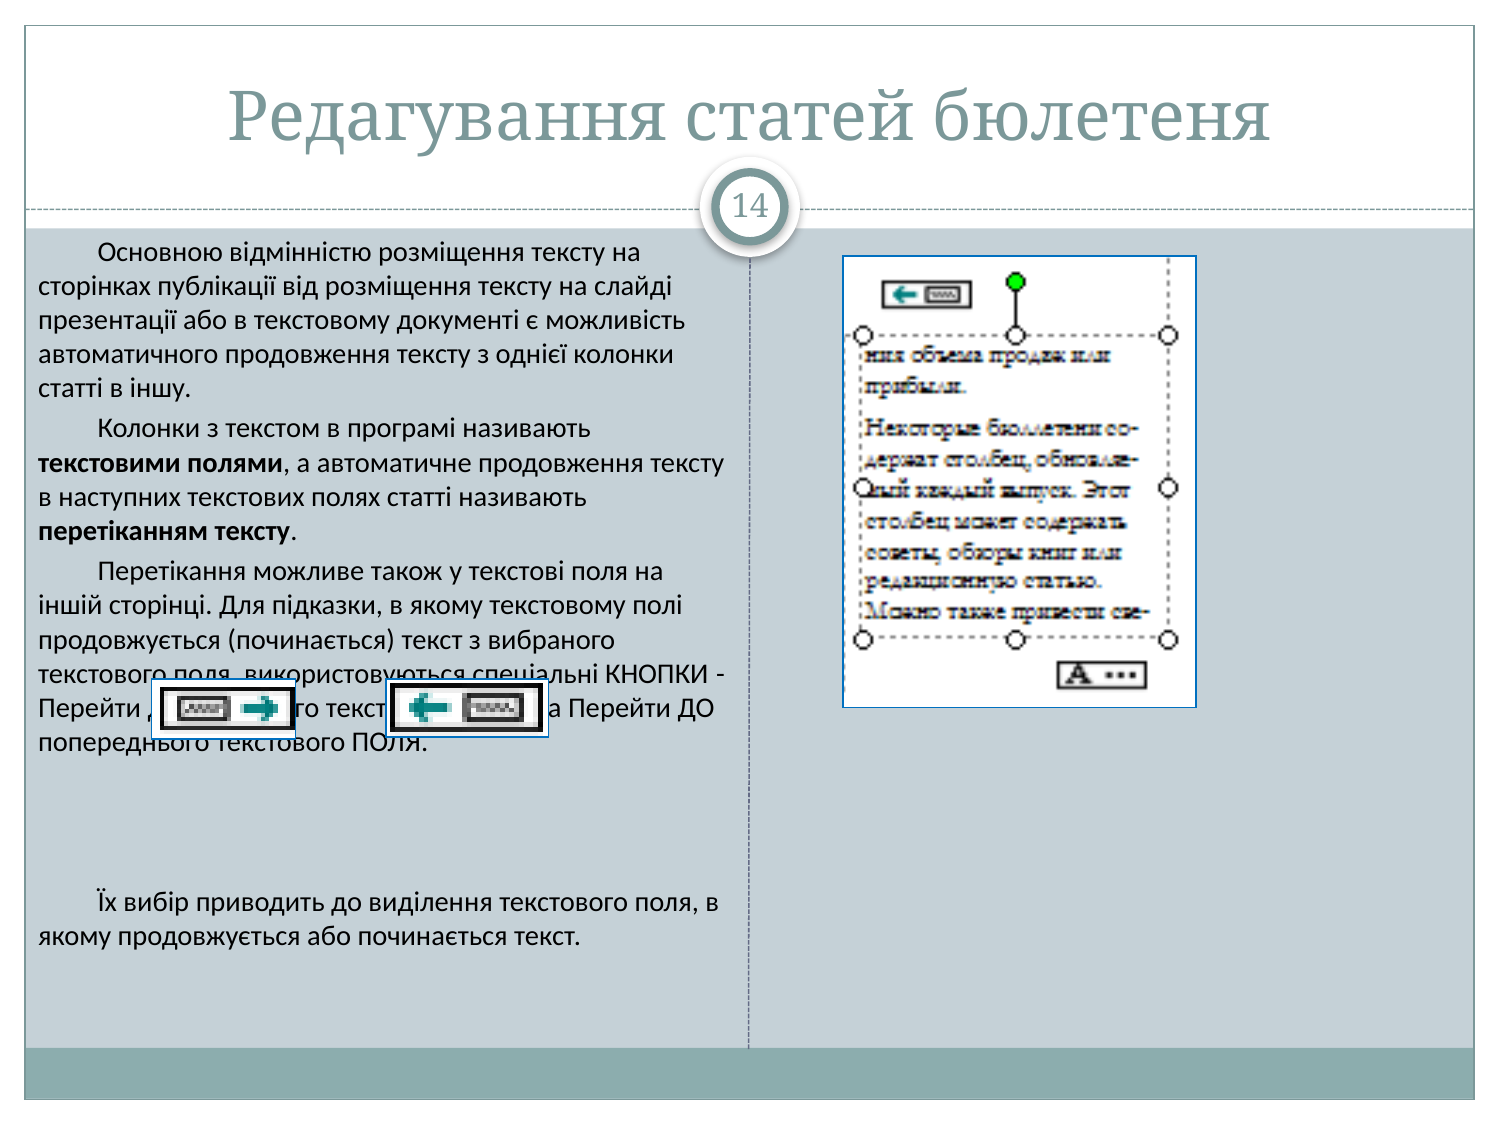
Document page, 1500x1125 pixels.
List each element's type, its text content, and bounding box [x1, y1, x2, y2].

list Основною відмінністю розміщення тексту на сторінках публікації від розміщення тексту на слайді презентації або в текстовому документі є можливість автоматичного продовження тексту з однієї колонки статті в іншу. Колонки з текстом в програмі називають текстовими полями, а автоматичне продовження тексту в наступних текстових полях статті називають перетіканням тексту. Перетікання можливе також у текстові поля на іншій сторінці. Для підказки, в якому текстовому полі продовжується (починається) текст з вибраного текстового поля, використовуються спеціальні КНОПКИ - Перейти до наступного текстового ПОЛЯ та Перейти ДО попереднього текстового ПОЛЯ. Їх вибір приводить до виділення текстового поля, в якому продовжується або починається текст. [23, 224, 750, 1043]
slide_number 14 [712, 170, 788, 243]
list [843, 256, 1196, 708]
picture [386, 679, 548, 737]
title Редагування статей бюлетеня [49, 37, 1450, 162]
picture [152, 679, 295, 739]
